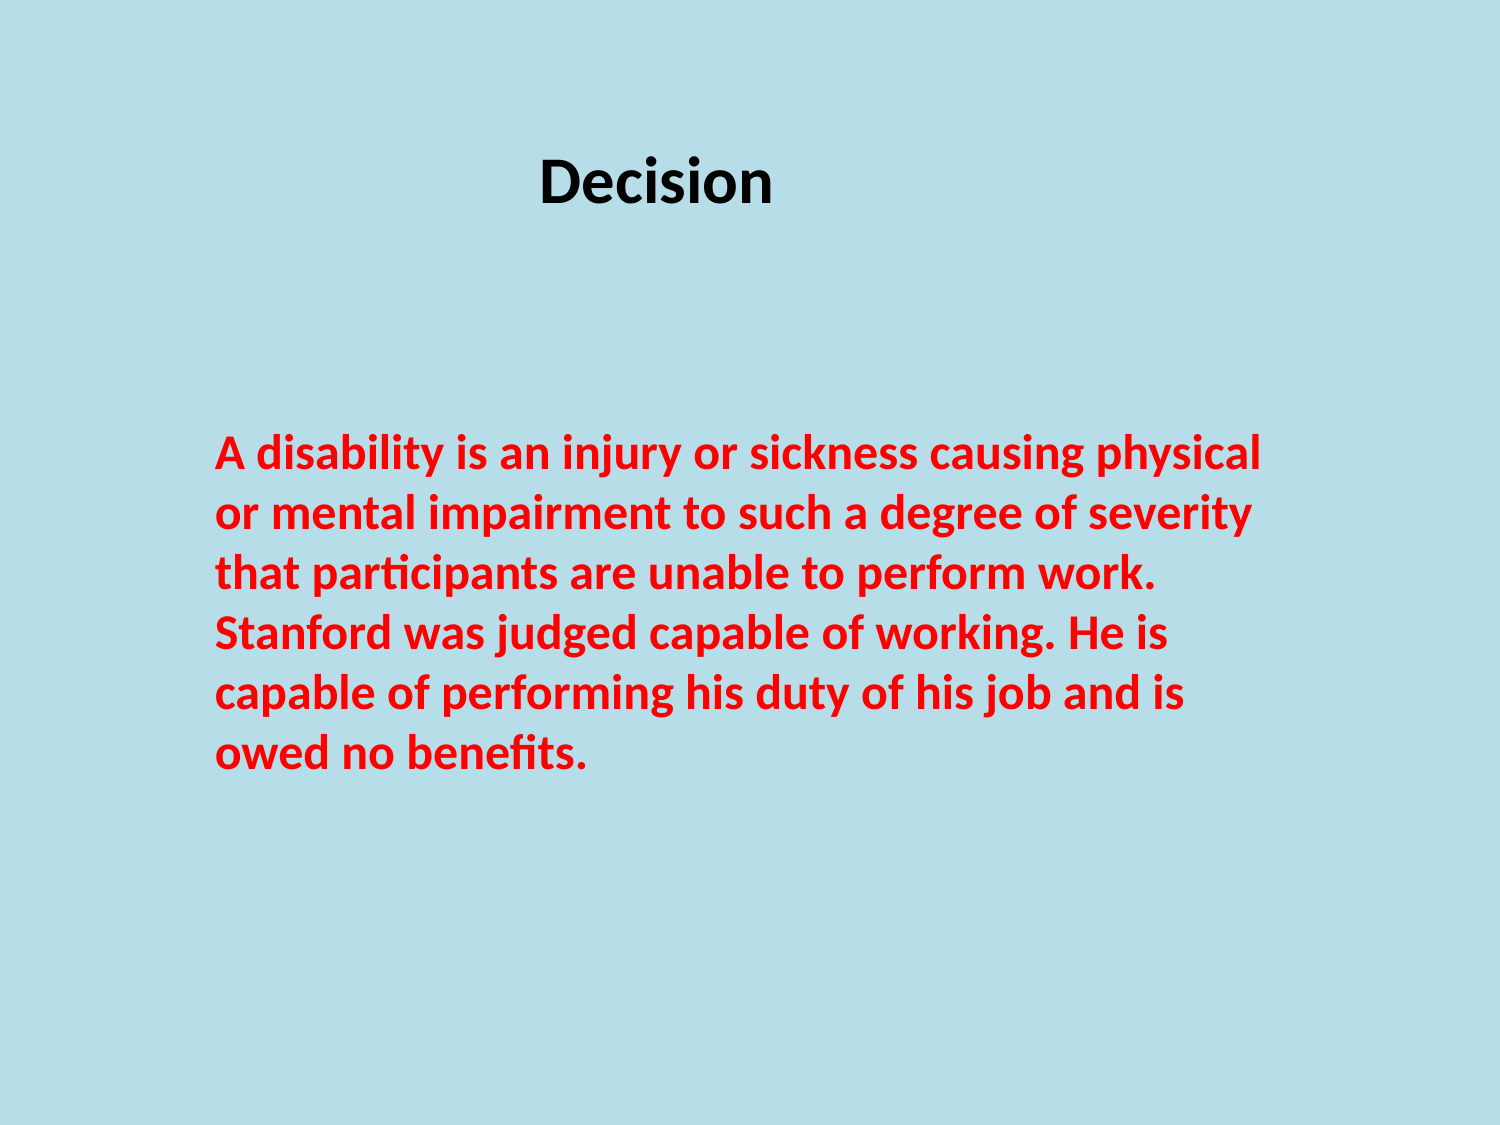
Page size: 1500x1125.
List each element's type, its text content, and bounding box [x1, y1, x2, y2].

text_box A disability is an injury or sickness causing physical or mental impairment to such a degree of severity that participants are unable to perform work. Stanford was judged capable of working. He is capable of performing his duty of his job and is owed no benefits. [199, 412, 1325, 788]
text_box Decision [525, 129, 1225, 224]
